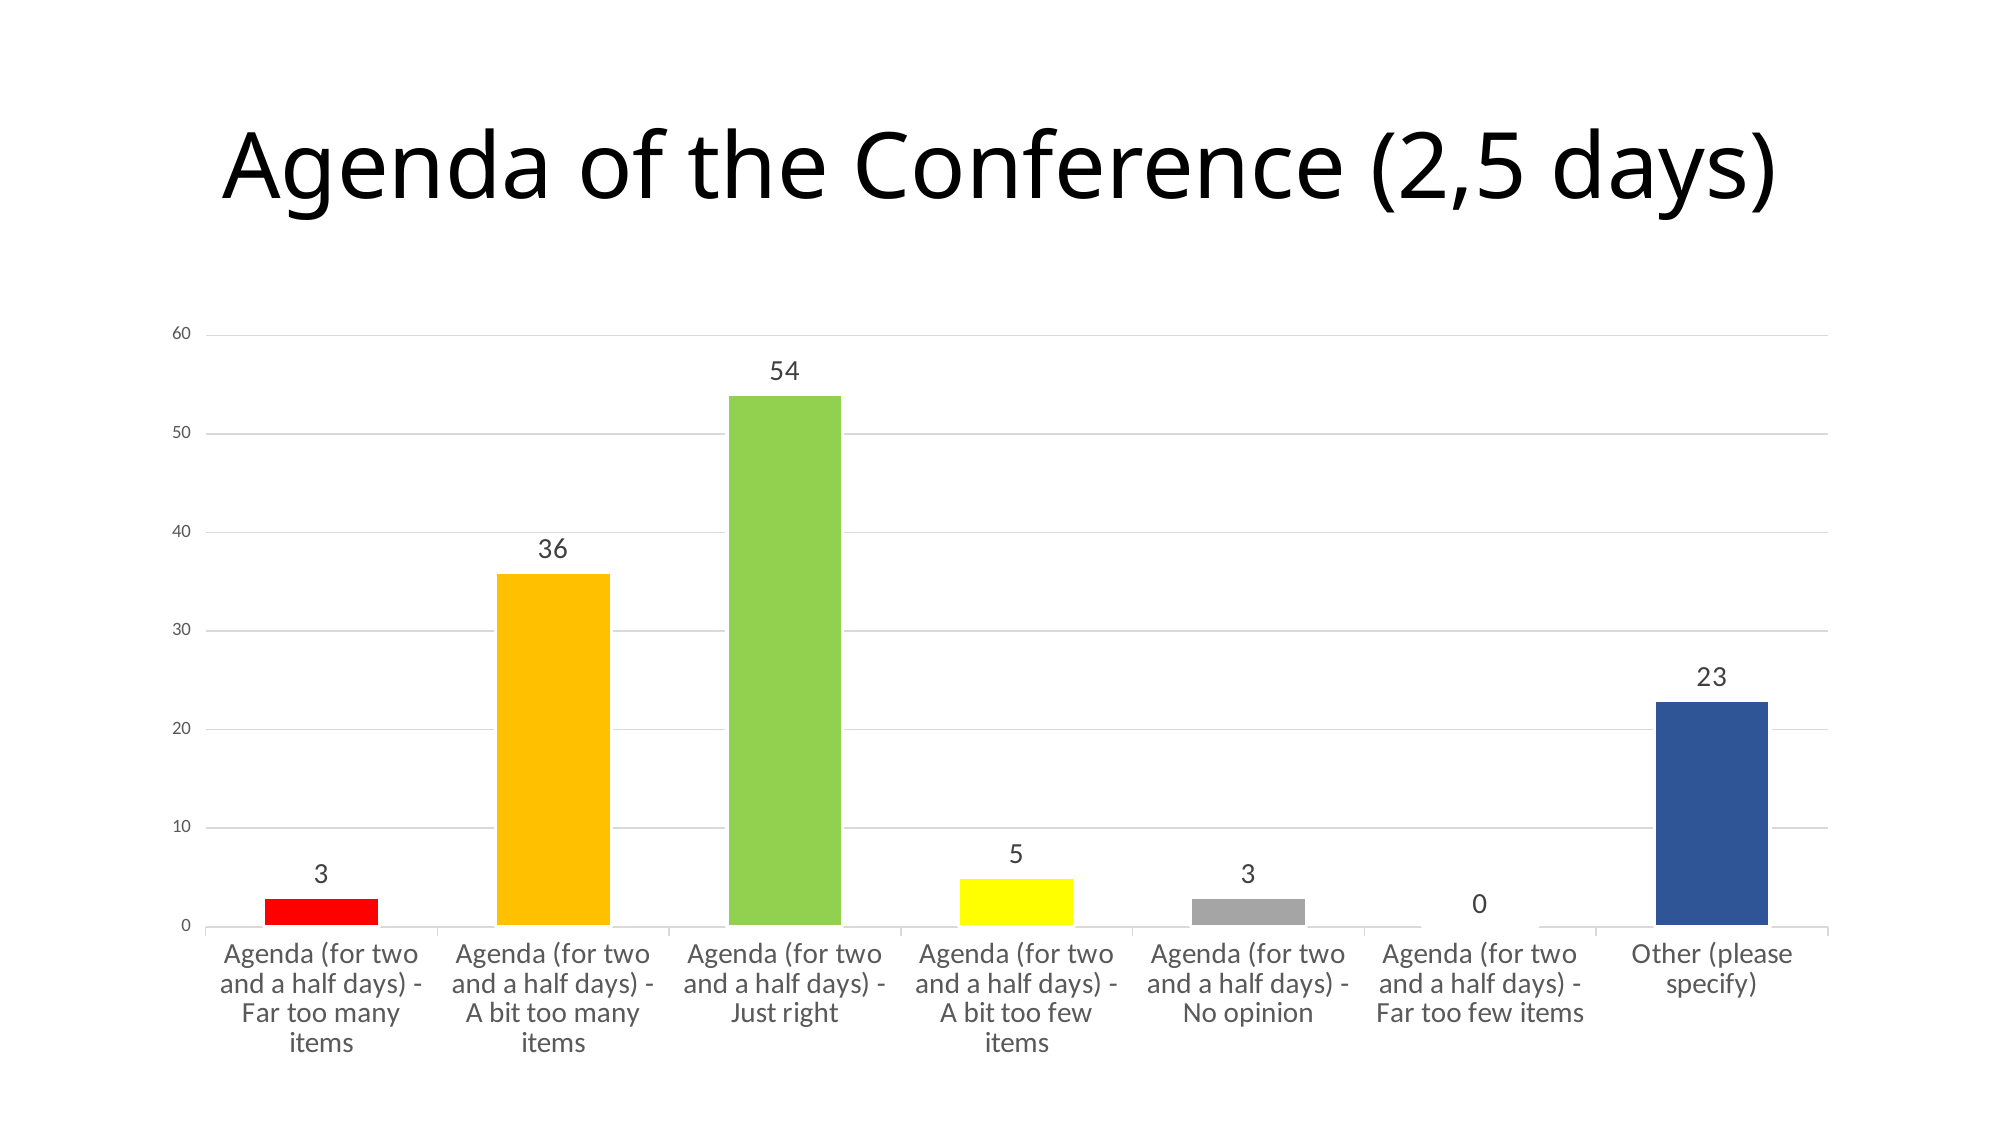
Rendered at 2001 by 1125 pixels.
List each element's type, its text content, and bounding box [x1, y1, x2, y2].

chart [137, 310, 1863, 1076]
title Agenda of the Conference (2,5 days) [137, 59, 1863, 278]
